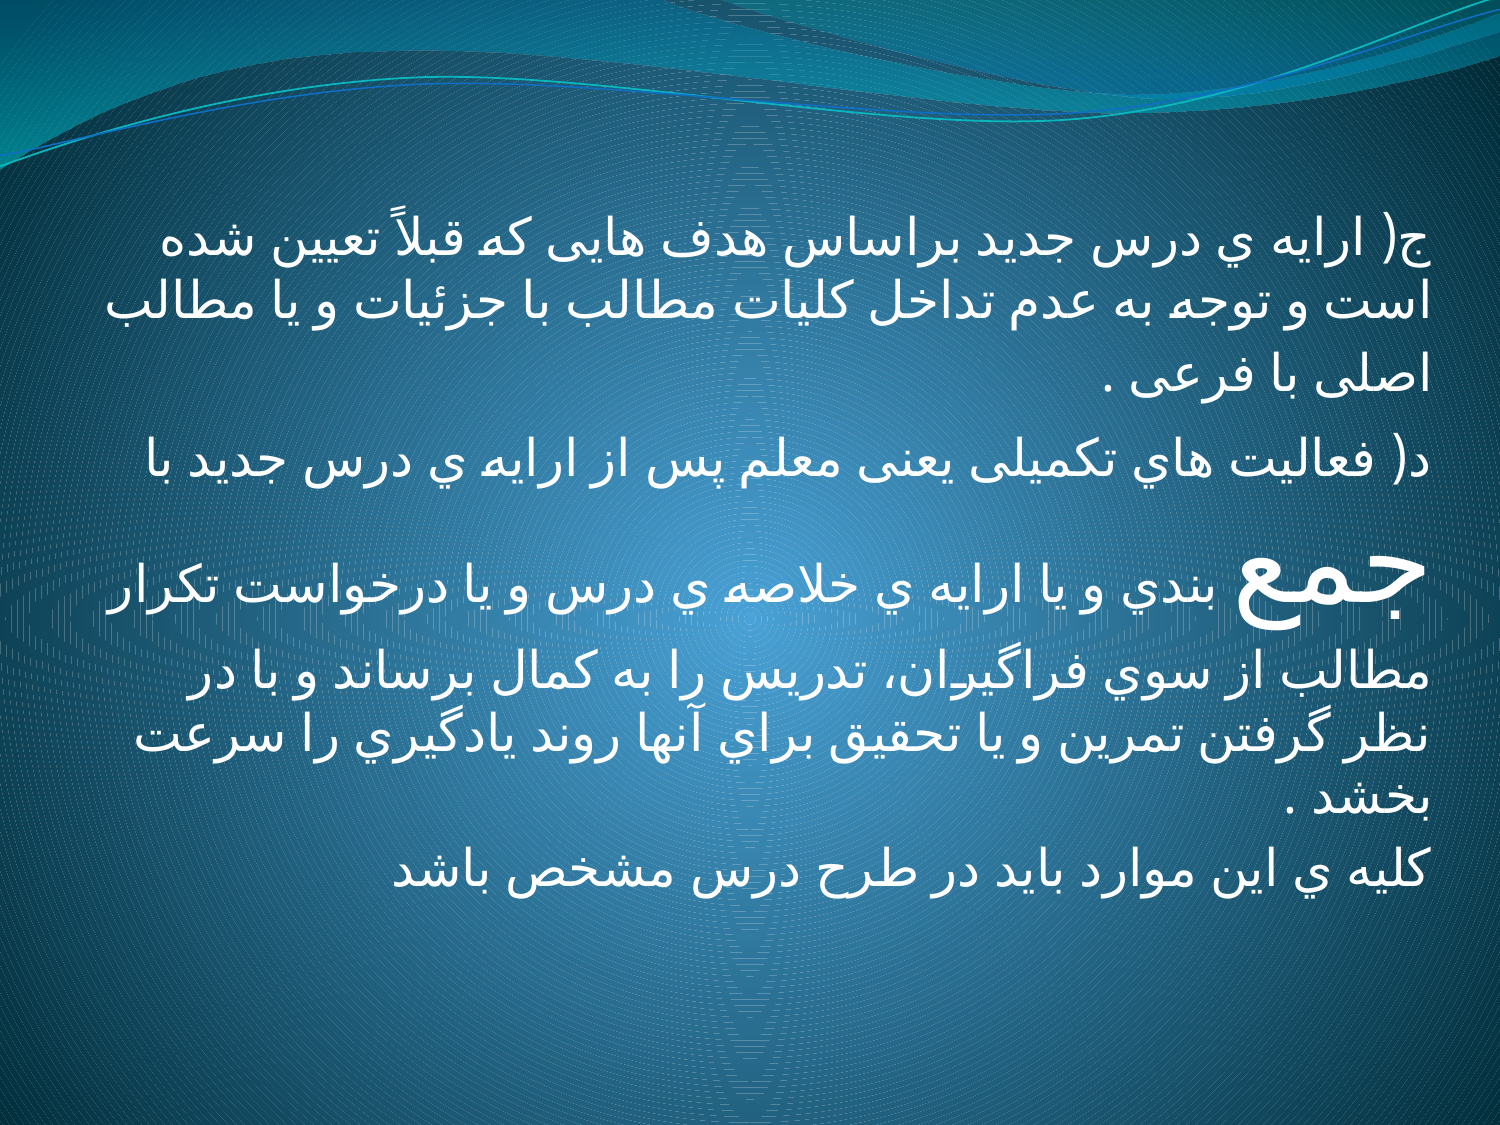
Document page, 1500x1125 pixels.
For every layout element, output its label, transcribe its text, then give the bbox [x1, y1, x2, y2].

subtitle ج( ارایه ي درس جدید براساس هدف هایی که قبلاً تعیین شده است و توجه به عدم تداخل کلیات مطالب با جزئیات و یا مطالب اصلی با فرعی . د( فعالیت هاي تکمیلی یعنی معلم پس از ارایه ي درس جدید با جمع بندي و یا ارایه ي خلاصه ي درس و یا درخواست تکرار مطالب از سوي فراگیران، تدریس را به کمال برساند و با در نظر گرفتن تمرین و یا تحقیق براي آنها روند یادگیري را سرعت بخشد . کلیه ي این موارد باید در طرح درس مشخص باشد [88, 196, 1437, 1012]
